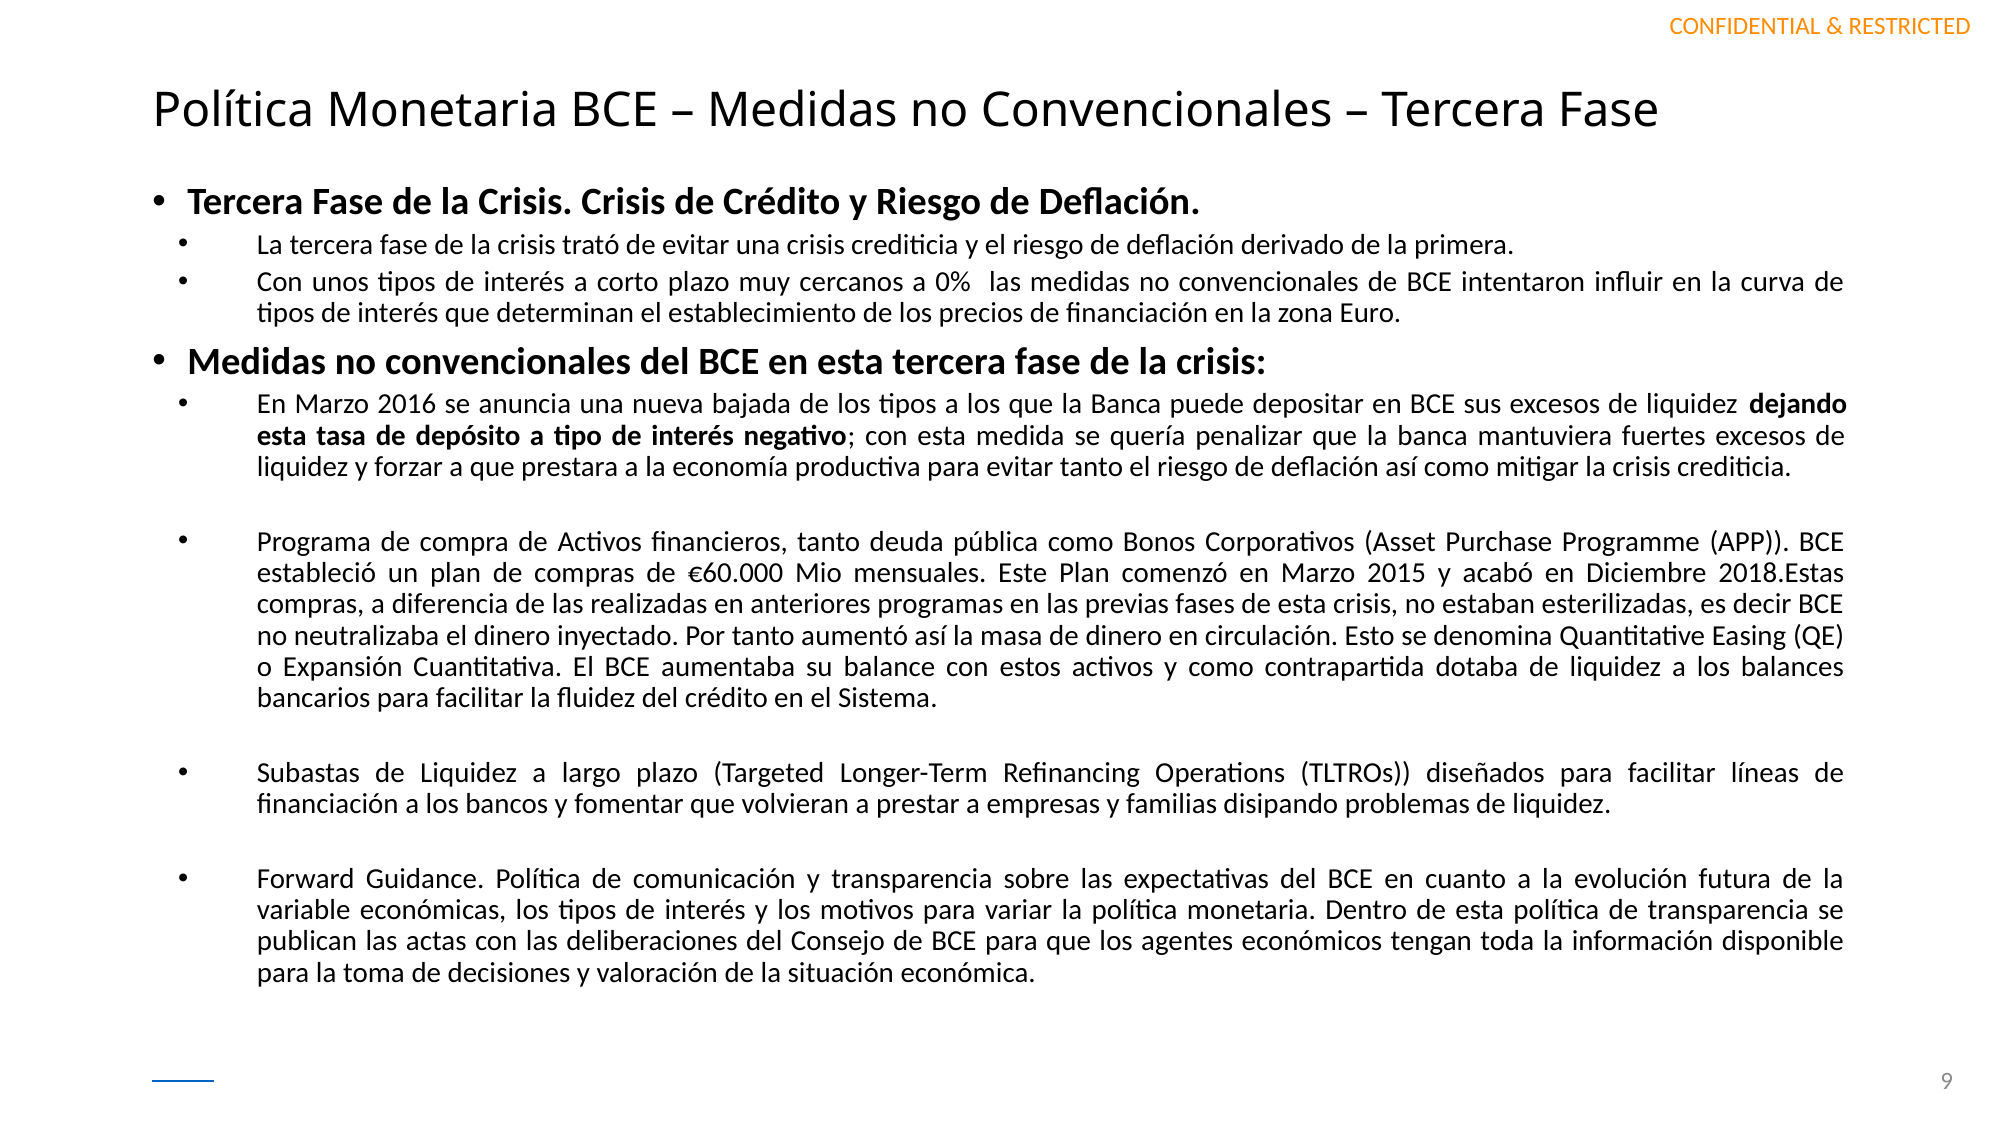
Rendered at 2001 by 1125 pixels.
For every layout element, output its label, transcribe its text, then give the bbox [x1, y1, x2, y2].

list Tercera Fase de la Crisis. Crisis de Crédito y Riesgo de Deflación. La tercera fase de la crisis trató de evitar una crisis crediticia y el riesgo de deflación derivado de la primera. Con unos tipos de interés a corto plazo muy cercanos a 0% las medidas no convencionales de BCE intentaron influir en la curva de tipos de interés que determinan el establecimiento de los precios de financiación en la zona Euro. Medidas no convencionales del BCE en esta tercera fase de la crisis: En Marzo 2016 se anuncia una nueva bajada de los tipos a los que la Banca puede depositar en BCE sus excesos de liquidez dejando esta tasa de depósito a tipo de interés negativo; con esta medida se quería penalizar que la banca mantuviera fuertes excesos de liquidez y forzar a que prestara a la economía productiva para evitar tanto el riesgo de deflación así como mitigar la crisis crediticia. Programa de compra de Activos financieros, tanto deuda pública como Bonos Corporativos (Asset Purchase Programme (APP)). BCE estableció un plan de compras de €60.000 Mio mensuales. Este Plan comenzó en Marzo 2015 y acabó en Diciembre 2018.Estas compras, a diferencia de las realizadas en anteriores programas en las previas fases de esta crisis, no estaban esterilizadas, es decir BCE no neutralizaba el dinero inyectado. Por tanto aumentó así la masa de dinero en circulación. Esto se denomina Quantitative Easing (QE) o Expansión Cuantitativa. El BCE aumentaba su balance con estos activos y como contrapartida dotaba de liquidez a los balances bancarios para facilitar la fluidez del crédito en el Sistema. Subastas de Liquidez a largo plazo (Targeted Longer-Term Refinancing Operations (TLTROs)) diseñados para facilitar líneas de financiación a los bancos y fomentar que volvieran a prestar a empresas y familias disipando problemas de liquidez. Forward Guidance. Política de comunicación y transparencia sobre las expectativas del BCE en cuanto a la evolución futura de la variable económicas, los tipos de interés y los motivos para variar la política monetaria. Dentro de esta política de transparencia se publican las actas con las deliberaciones del Consejo de BCE para que los agentes económicos tengan toda la información disponible para la toma de decisiones y valoración de la situación económica. [137, 173, 1863, 1100]
footer 9 [1913, 1049, 1980, 1110]
title Política Monetaria BCE – Medidas no Convencionales – Tercera Fase [137, 59, 1863, 162]
